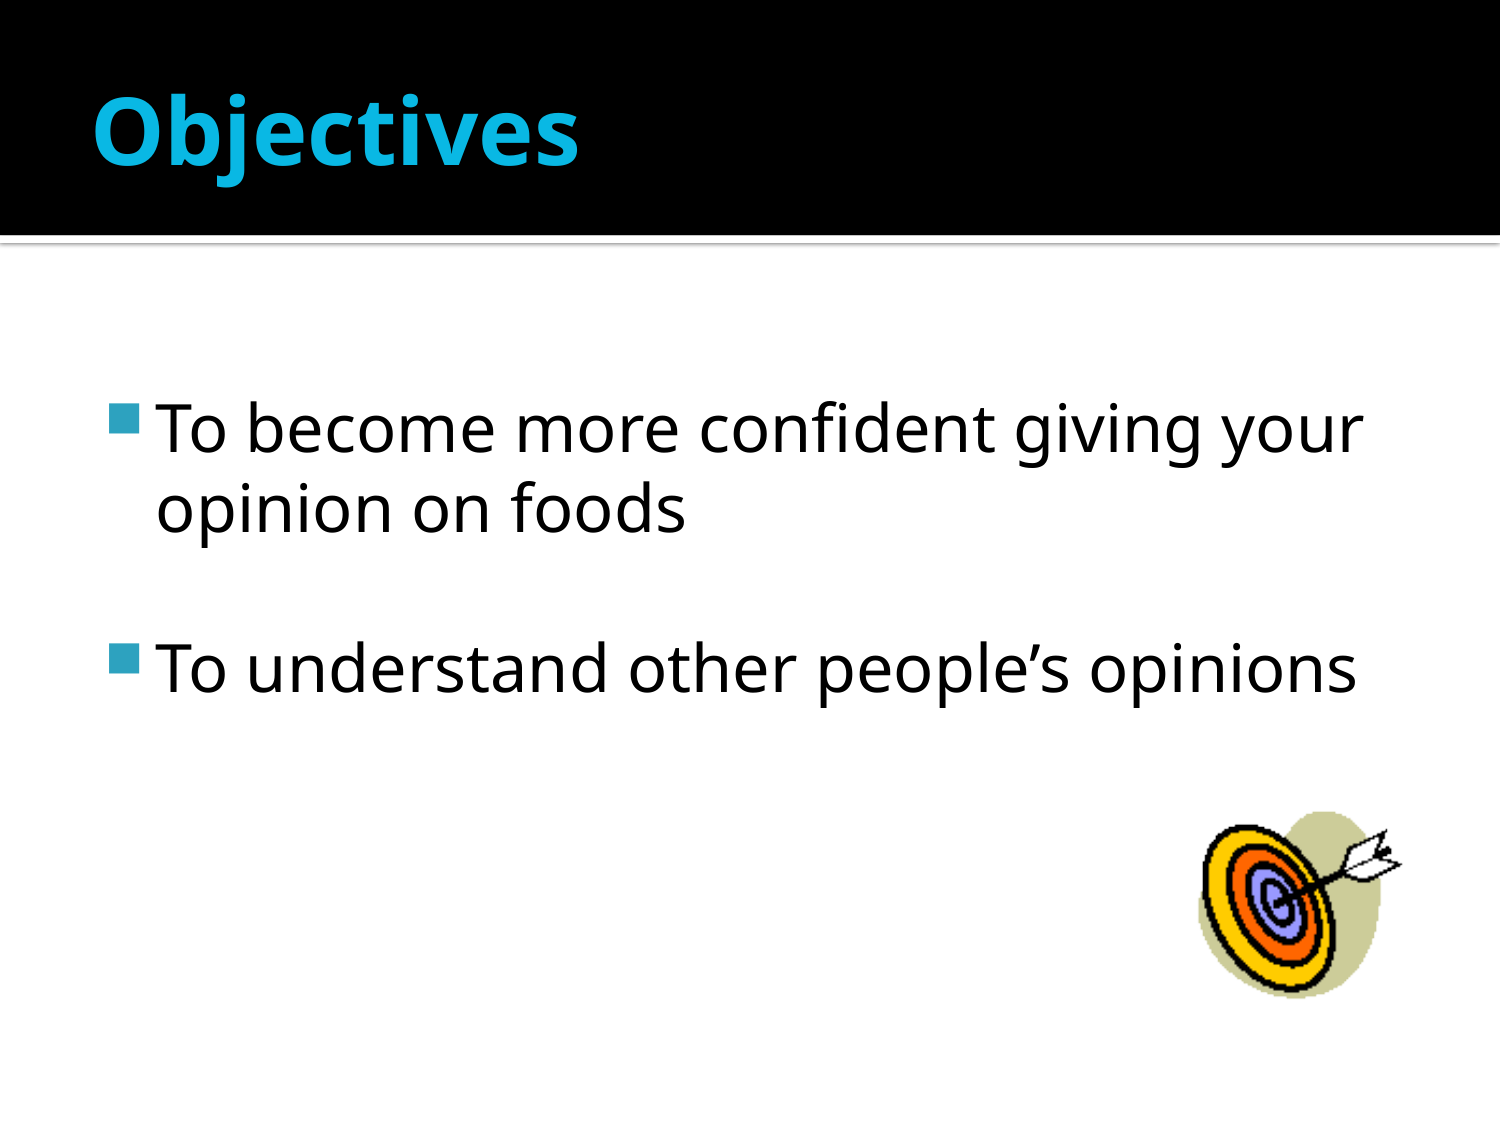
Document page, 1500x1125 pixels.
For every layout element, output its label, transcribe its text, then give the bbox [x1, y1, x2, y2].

list To become more confident giving your opinion on foods To understand other people’s opinions [74, 290, 1426, 1051]
picture [1175, 786, 1416, 1019]
title Objectives [75, 25, 1425, 231]
